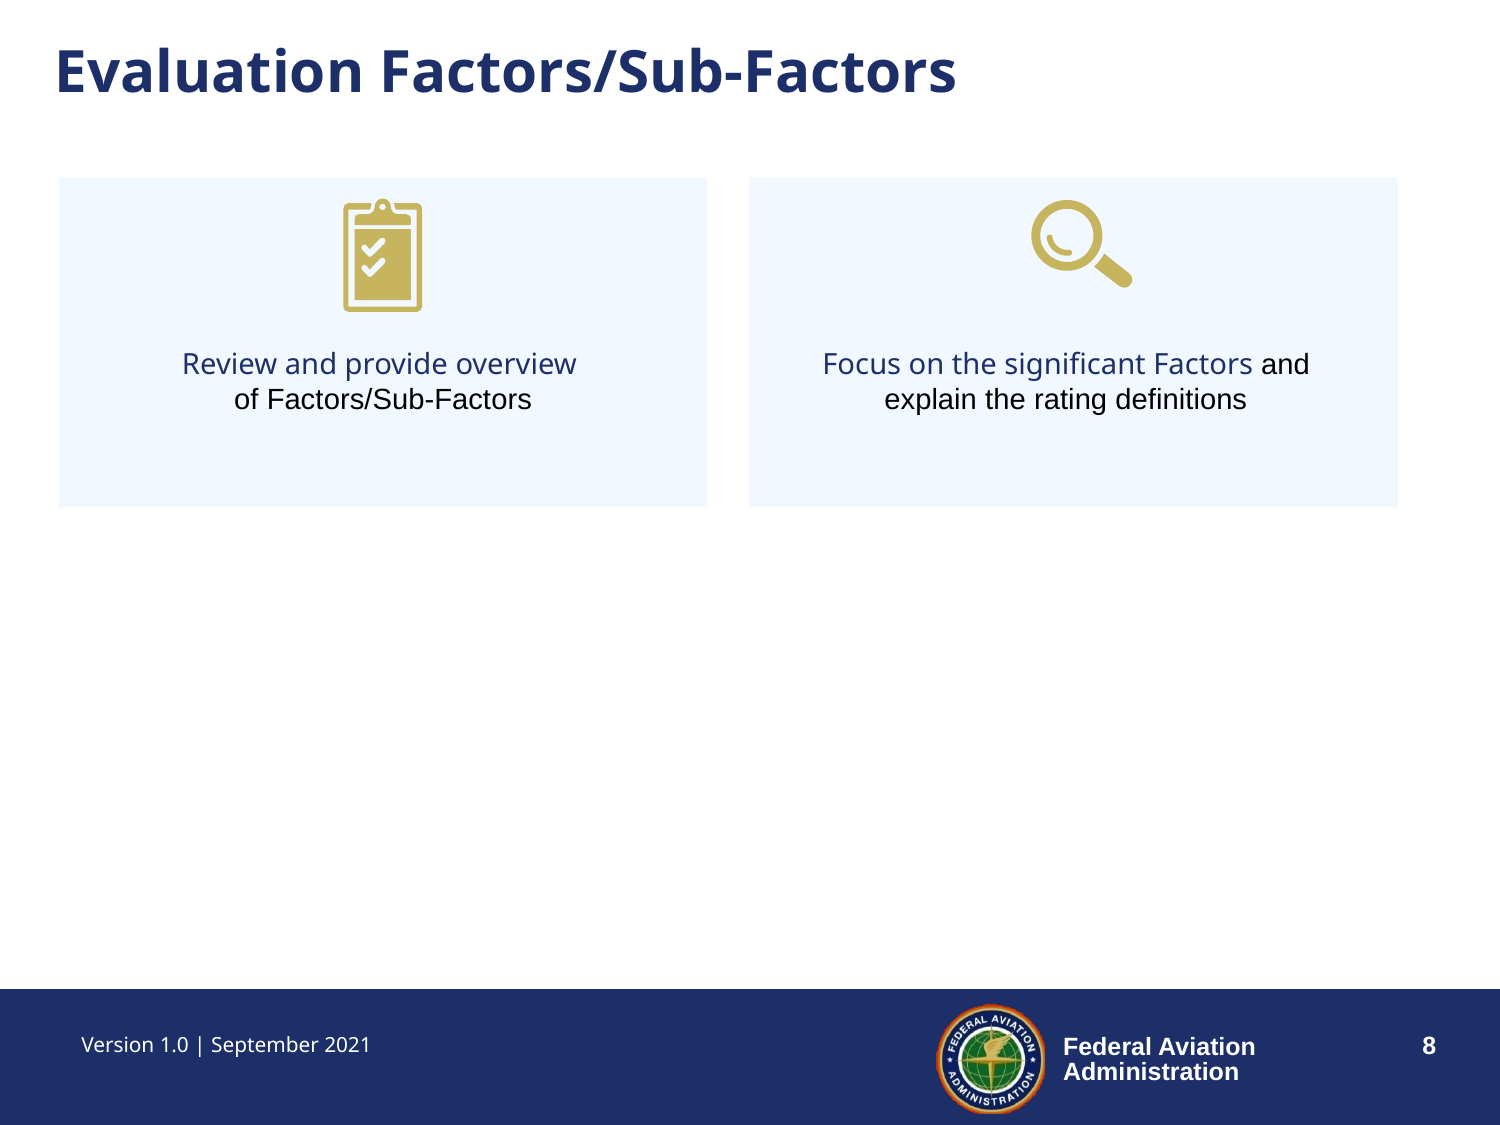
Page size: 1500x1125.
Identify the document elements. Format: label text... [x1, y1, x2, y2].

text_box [58, 177, 708, 508]
picture [936, 1004, 1045, 1114]
text_box Evaluation Factors/Sub-Factors [39, 23, 1403, 116]
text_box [749, 177, 1399, 508]
text_box Version 1.0 | September 2021 [66, 1023, 387, 1064]
